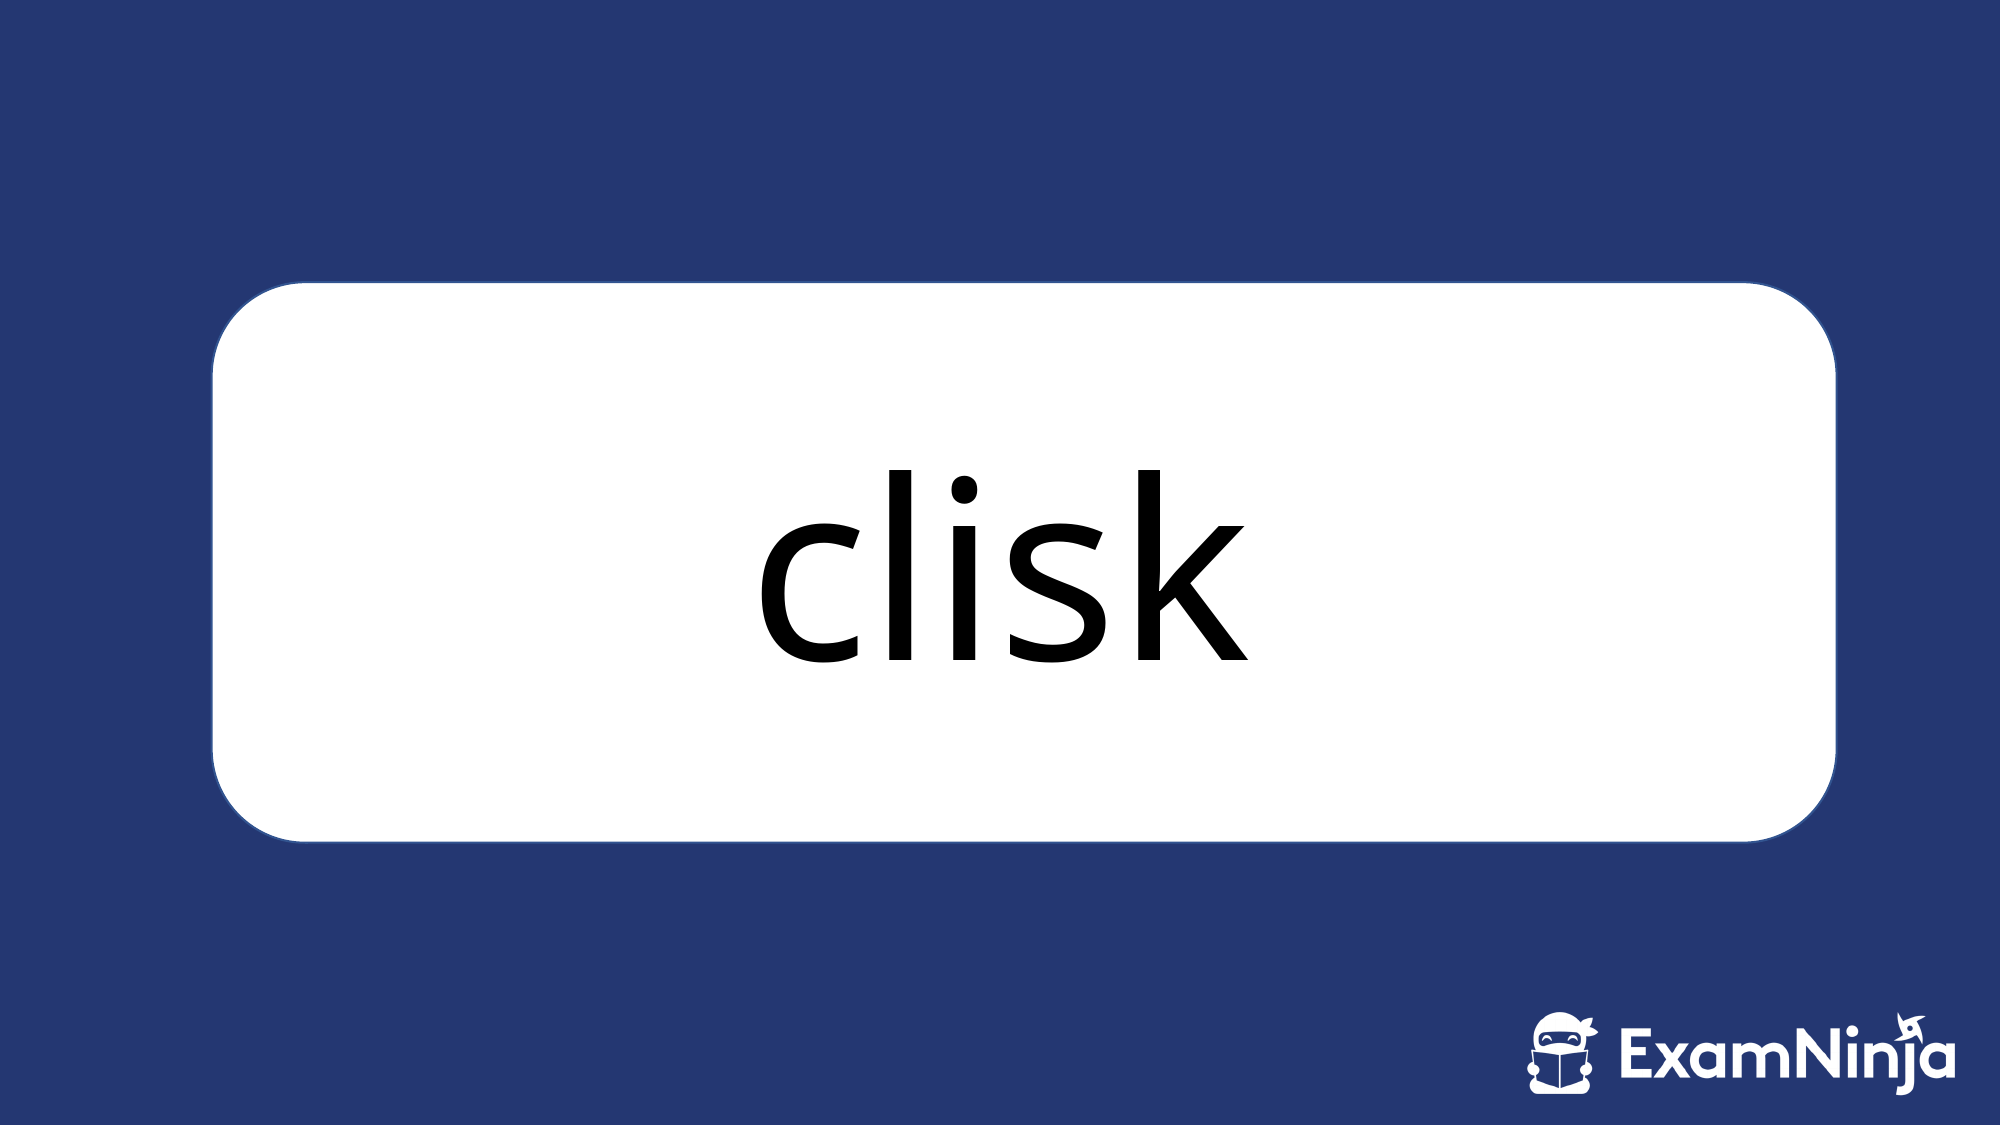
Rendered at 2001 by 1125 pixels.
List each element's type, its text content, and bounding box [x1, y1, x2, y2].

text_box [210, 719, 1838, 844]
text_box clisk [143, 403, 1857, 719]
text_box [210, 281, 1838, 403]
picture [1501, 1003, 1979, 1102]
